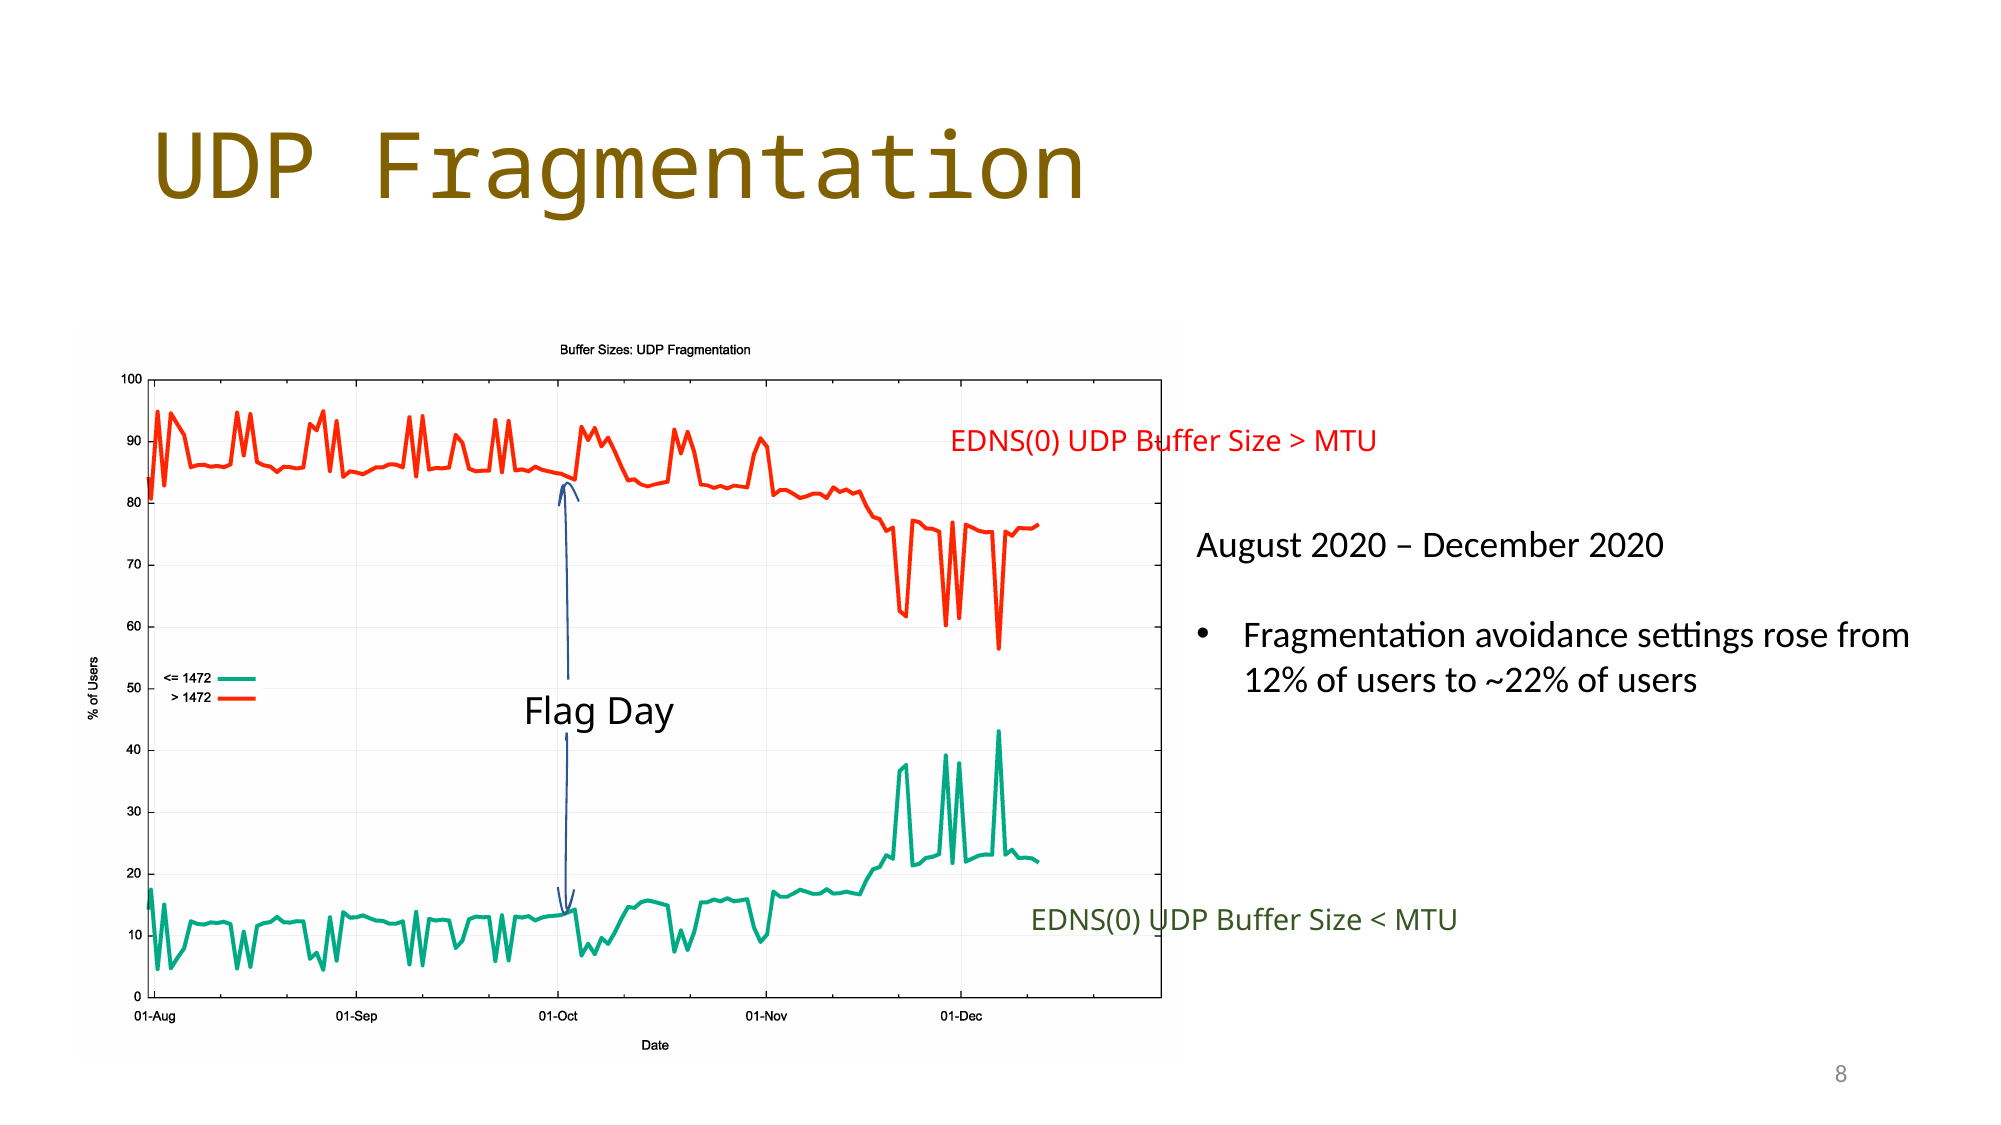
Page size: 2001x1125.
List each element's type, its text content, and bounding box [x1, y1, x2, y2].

text_box EDNS(0) UDP Buffer Size > MTU [1184, 414, 1394, 465]
text_box EDNS(0) UDP Buffer Size < MTU [1184, 893, 1474, 944]
slide_number 8 [1412, 1042, 1863, 1103]
text_box August 2020 – December 2020 Fragmentation avoidance settings rose from 12% of users to ~22% of users [1184, 513, 1951, 708]
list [78, 322, 1184, 1060]
title UDP Fragmentation [137, 59, 1863, 278]
